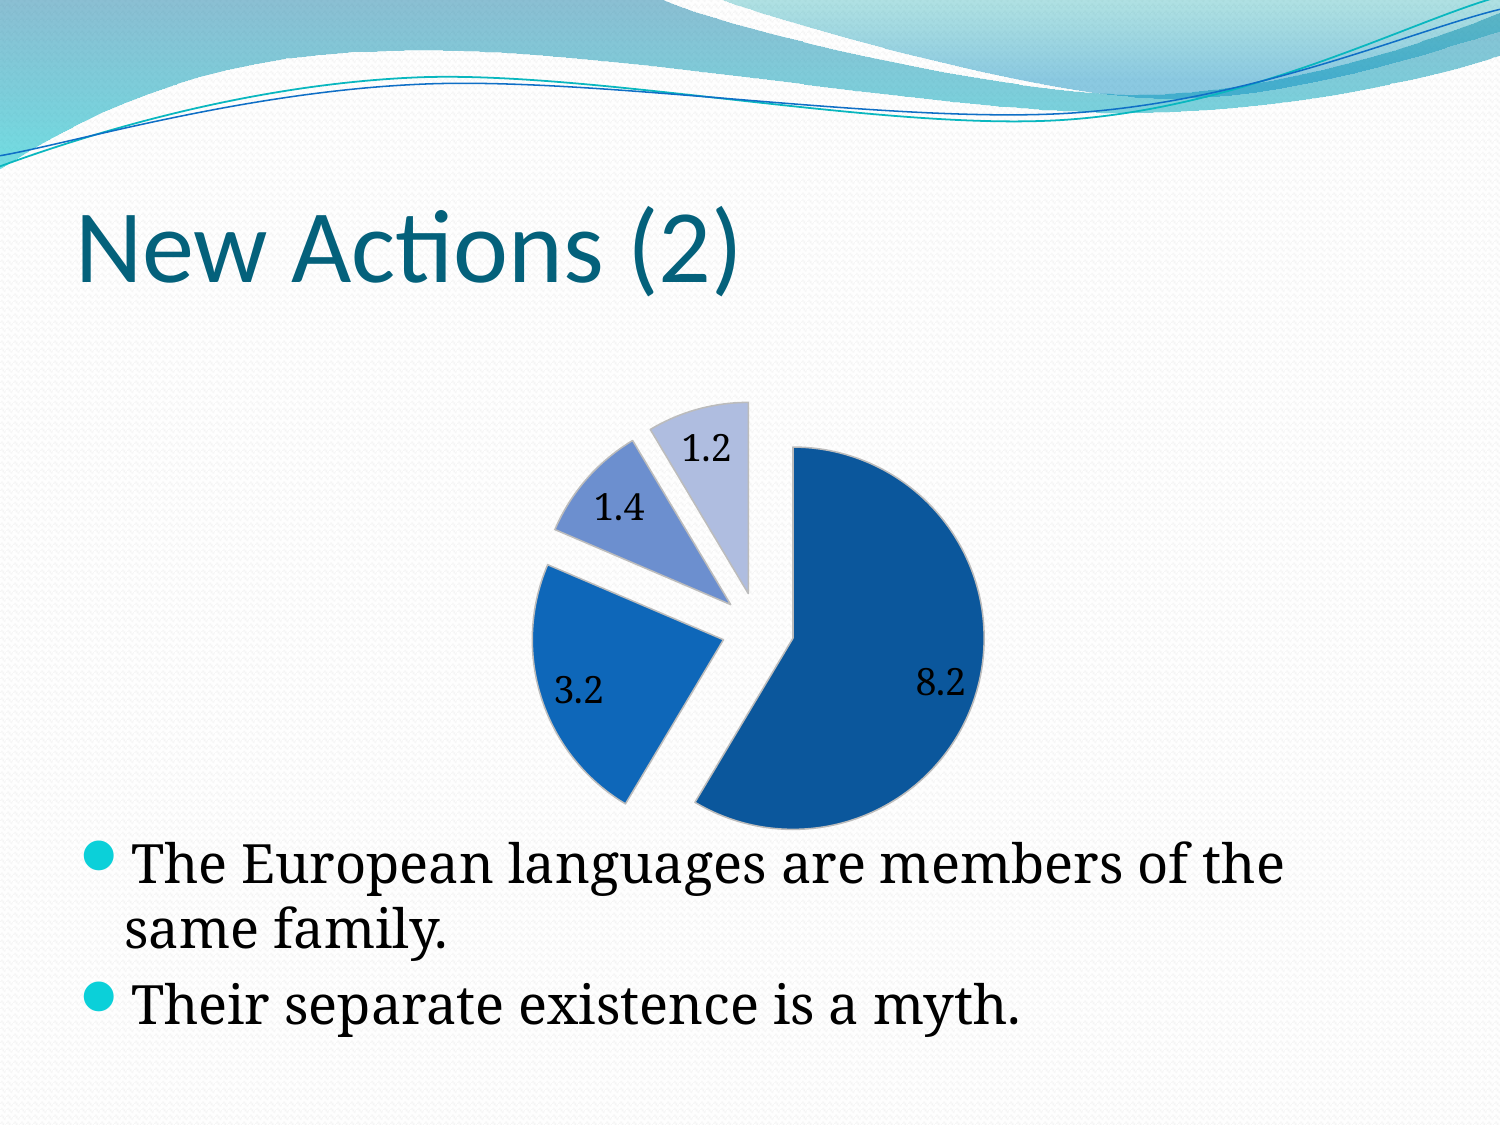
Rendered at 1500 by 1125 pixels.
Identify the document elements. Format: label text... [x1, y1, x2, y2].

chart [64, 334, 1424, 868]
title New Actions (2) [75, 115, 1425, 303]
list The European languages are members of the same family. Their separate existence is a myth. [64, 880, 1415, 1091]
